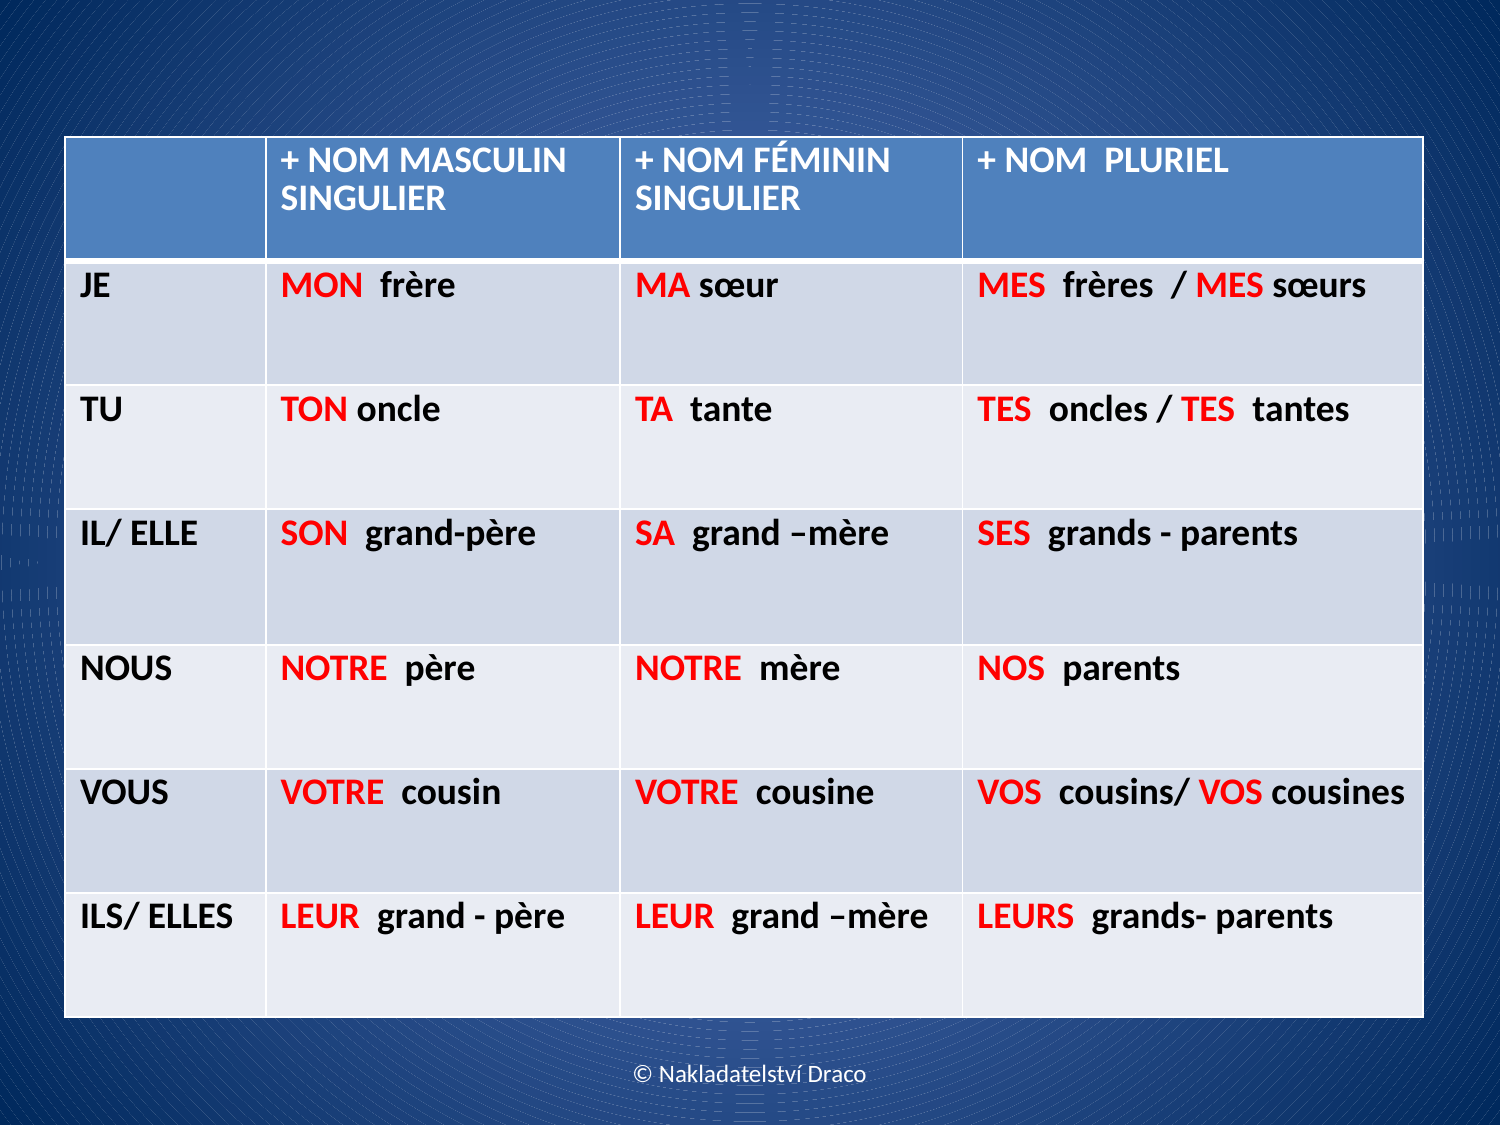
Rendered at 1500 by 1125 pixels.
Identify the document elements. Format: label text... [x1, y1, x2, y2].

table_cell MON frère [267, 264, 619, 384]
table_cell VOTRE cousine [621, 770, 962, 892]
table_cell IL/ ELLE [66, 510, 265, 644]
table_cell TON oncle [267, 386, 619, 508]
table_cell SES grands - parents [963, 510, 1422, 644]
table_cell TES oncles / TES tantes [963, 386, 1422, 508]
table_cell NOTRE mère [621, 646, 962, 768]
table_cell VOTRE cousin [267, 770, 619, 892]
table_cell NOUS [66, 646, 265, 768]
table_cell SA grand –mère [621, 510, 962, 644]
table_cell VOS cousins/ VOS cousines [963, 770, 1422, 892]
table_header + NOM MASCULIN SINGULIER [267, 138, 619, 258]
table_cell SON grand-père [267, 510, 619, 644]
footer © Nakladatelství Draco [512, 1042, 988, 1103]
table_cell NOS parents [963, 646, 1422, 768]
table_cell TA tante [621, 386, 962, 508]
table_cell ILS/ ELLES [66, 894, 265, 1016]
table_header + NOM FÉMININ SINGULIER [621, 138, 962, 258]
table_cell TU [66, 386, 265, 508]
table_header + NOM PLURIEL [963, 138, 1422, 258]
table_cell VOUS [66, 770, 265, 892]
table_cell MA sœur [621, 264, 962, 384]
table_cell LEUR grand –mère [621, 894, 962, 1016]
table_cell LEUR grand - père [267, 894, 619, 1016]
table_cell LEURS grands- parents [963, 894, 1422, 1016]
table_cell MES frères / MES sœurs [963, 264, 1422, 384]
table_cell NOTRE père [267, 646, 619, 768]
table_header [66, 138, 265, 258]
table_cell JE [66, 264, 265, 384]
